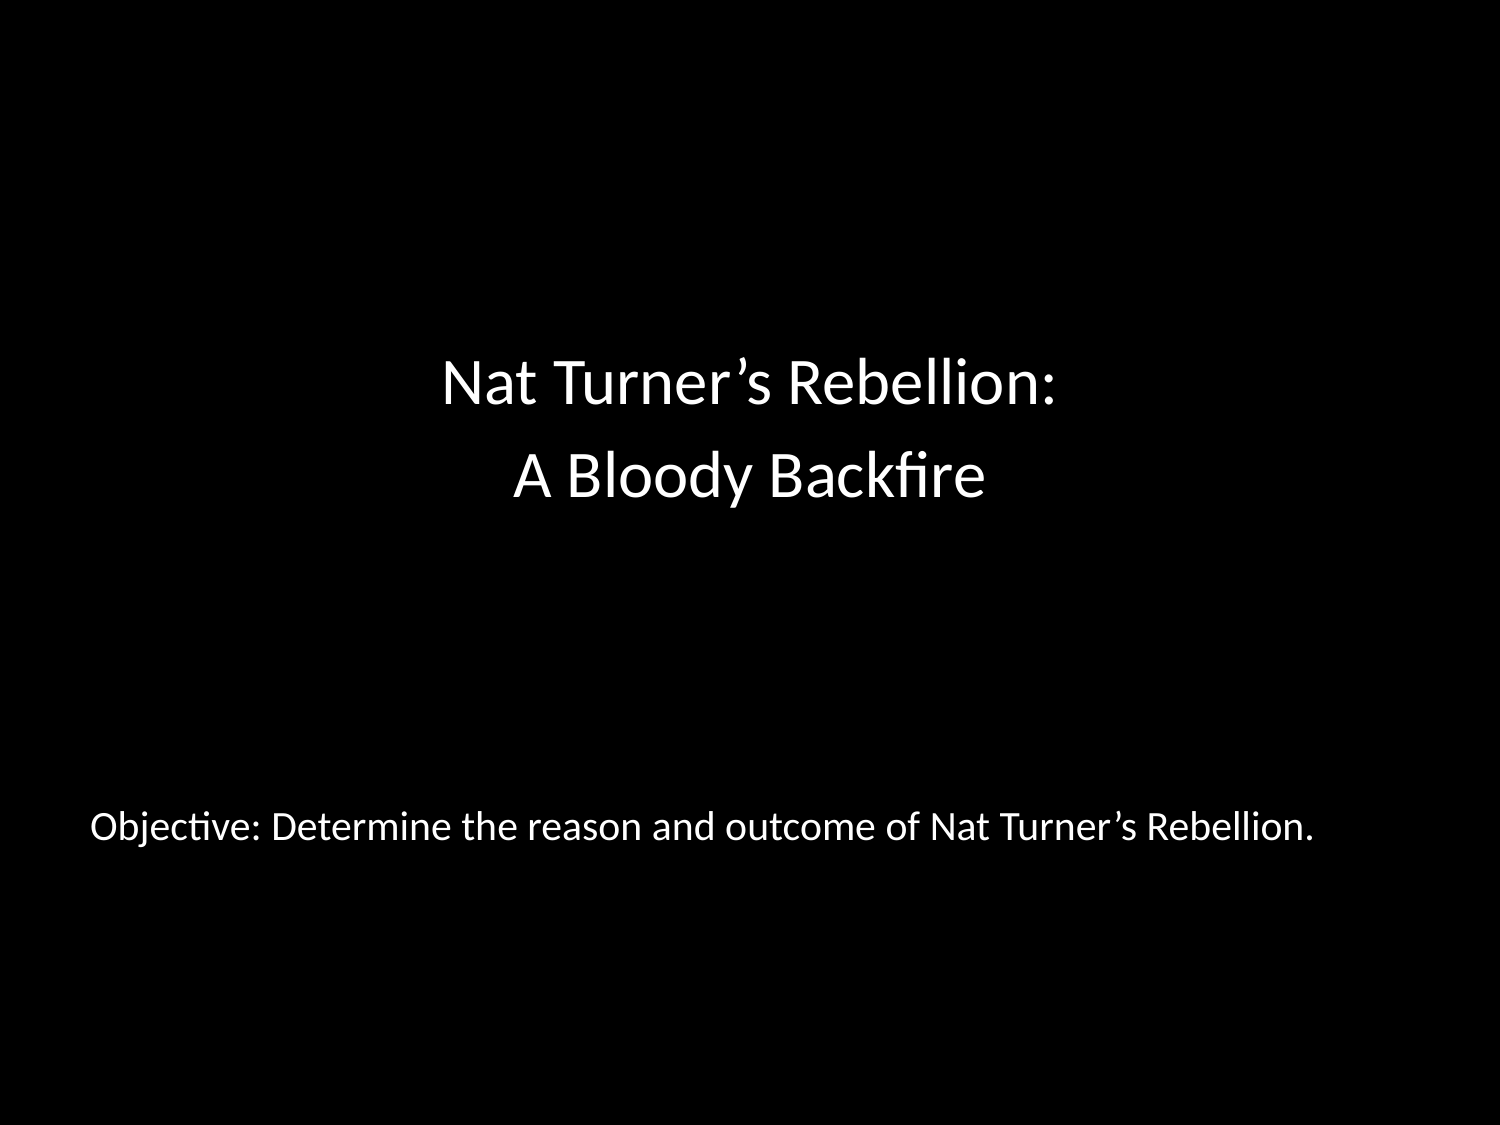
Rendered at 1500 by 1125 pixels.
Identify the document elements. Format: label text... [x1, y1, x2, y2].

list Nat Turner’s Rebellion: A Bloody Backfire Objective: Determine the reason and outcome of Nat Turner’s Rebellion. [75, 50, 1425, 1005]
